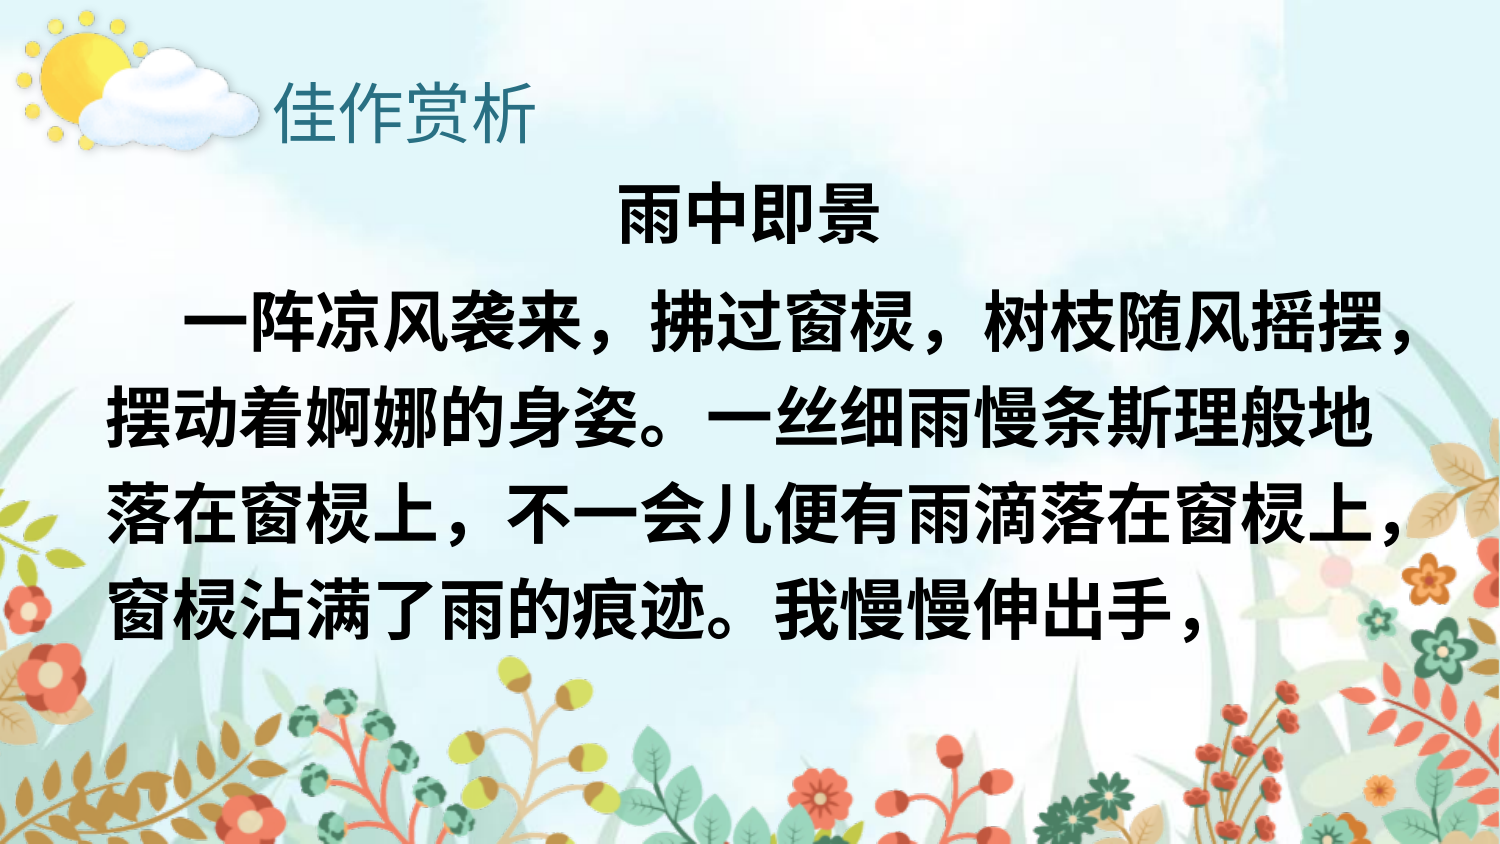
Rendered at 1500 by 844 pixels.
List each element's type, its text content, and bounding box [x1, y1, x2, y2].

picture [0, 0, 1500, 844]
text_box 佳作赏析 [256, 48, 633, 160]
text_box 雨中即景 一阵凉风袭来，拂过窗棂，树枝随风摇摆，摆动着婀娜的身姿。一丝细雨慢条斯理般地落在窗棂上，不一会儿便有雨滴落在窗棂上，窗棂沾满了雨的痕迹。我慢慢伸出手， [90, 148, 1409, 655]
